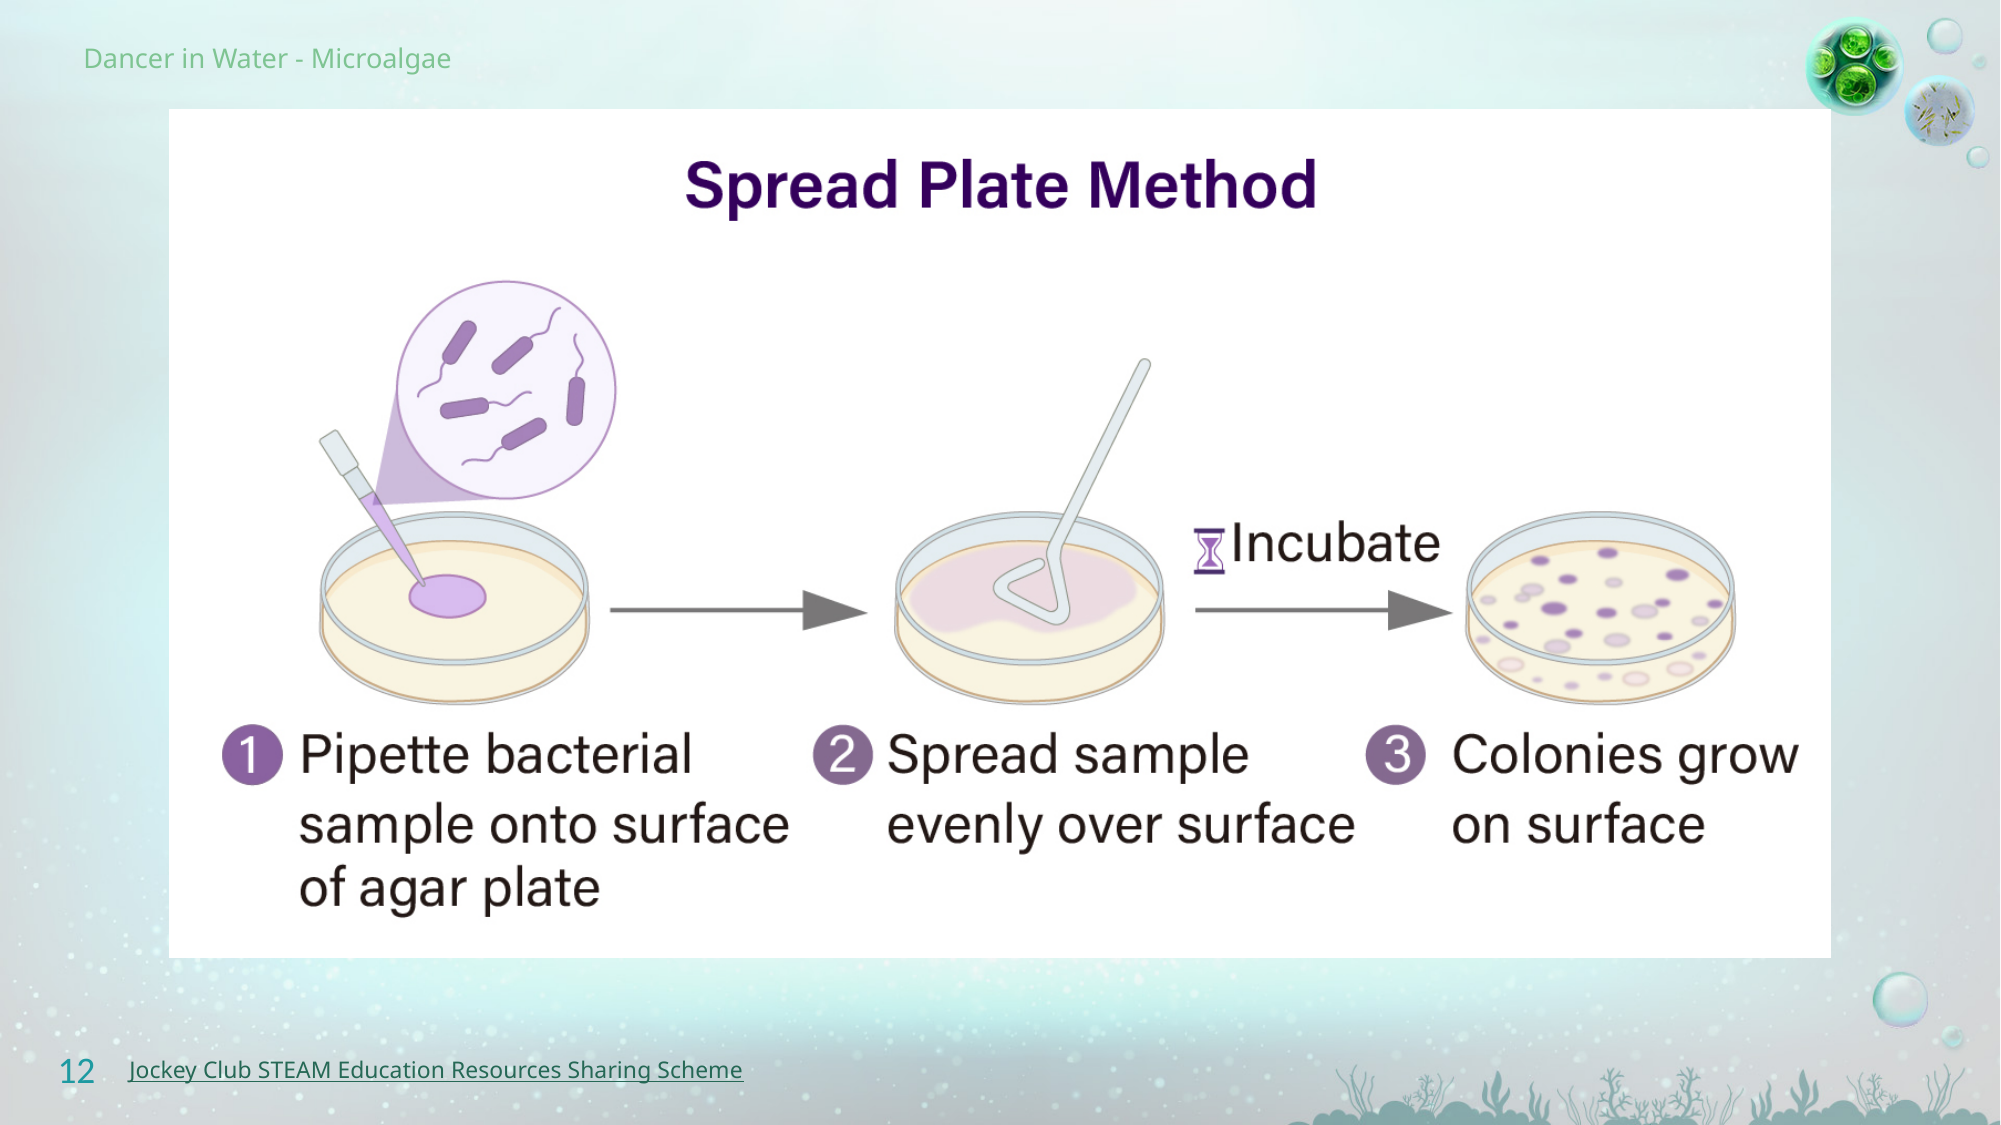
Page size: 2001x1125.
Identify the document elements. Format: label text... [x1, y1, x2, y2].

slide_number 12 [35, 1038, 118, 1099]
picture [0, 0, 2001, 1125]
